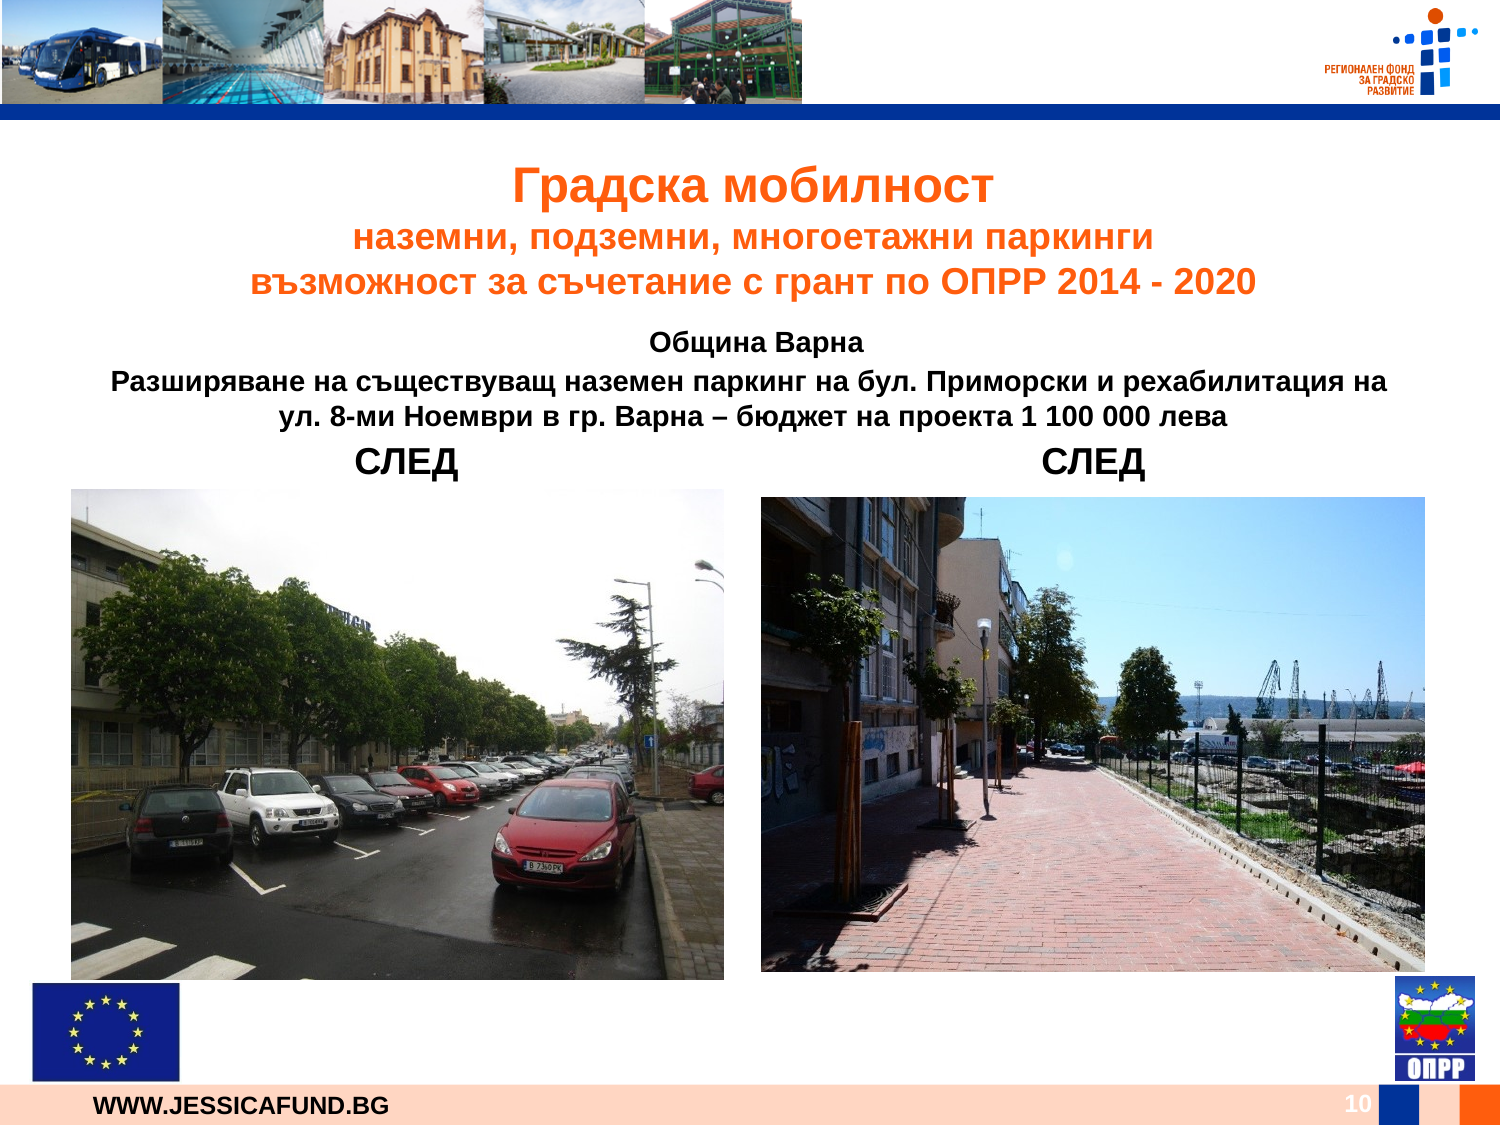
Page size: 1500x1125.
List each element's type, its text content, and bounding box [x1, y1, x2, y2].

picture [0, 0, 802, 104]
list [761, 497, 1426, 972]
picture [29, 980, 182, 1084]
title Градска мобилност наземни, подземни, многоетажни паркинги възможност за съчетание с грант по ОПРР 2014 - 2020 Община Варна Разширяване на съществуващ наземен паркинг на бул. Приморски и рехабилитация на ул. 8-ми Ноември в гр. Варна – бюджет на проекта 1 100 000 лева [57, 138, 1450, 386]
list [71, 489, 724, 980]
picture [1325, 8, 1478, 95]
list СЛЕД [761, 406, 1426, 491]
list СЛЕД [74, 406, 738, 491]
picture [1395, 976, 1475, 1081]
